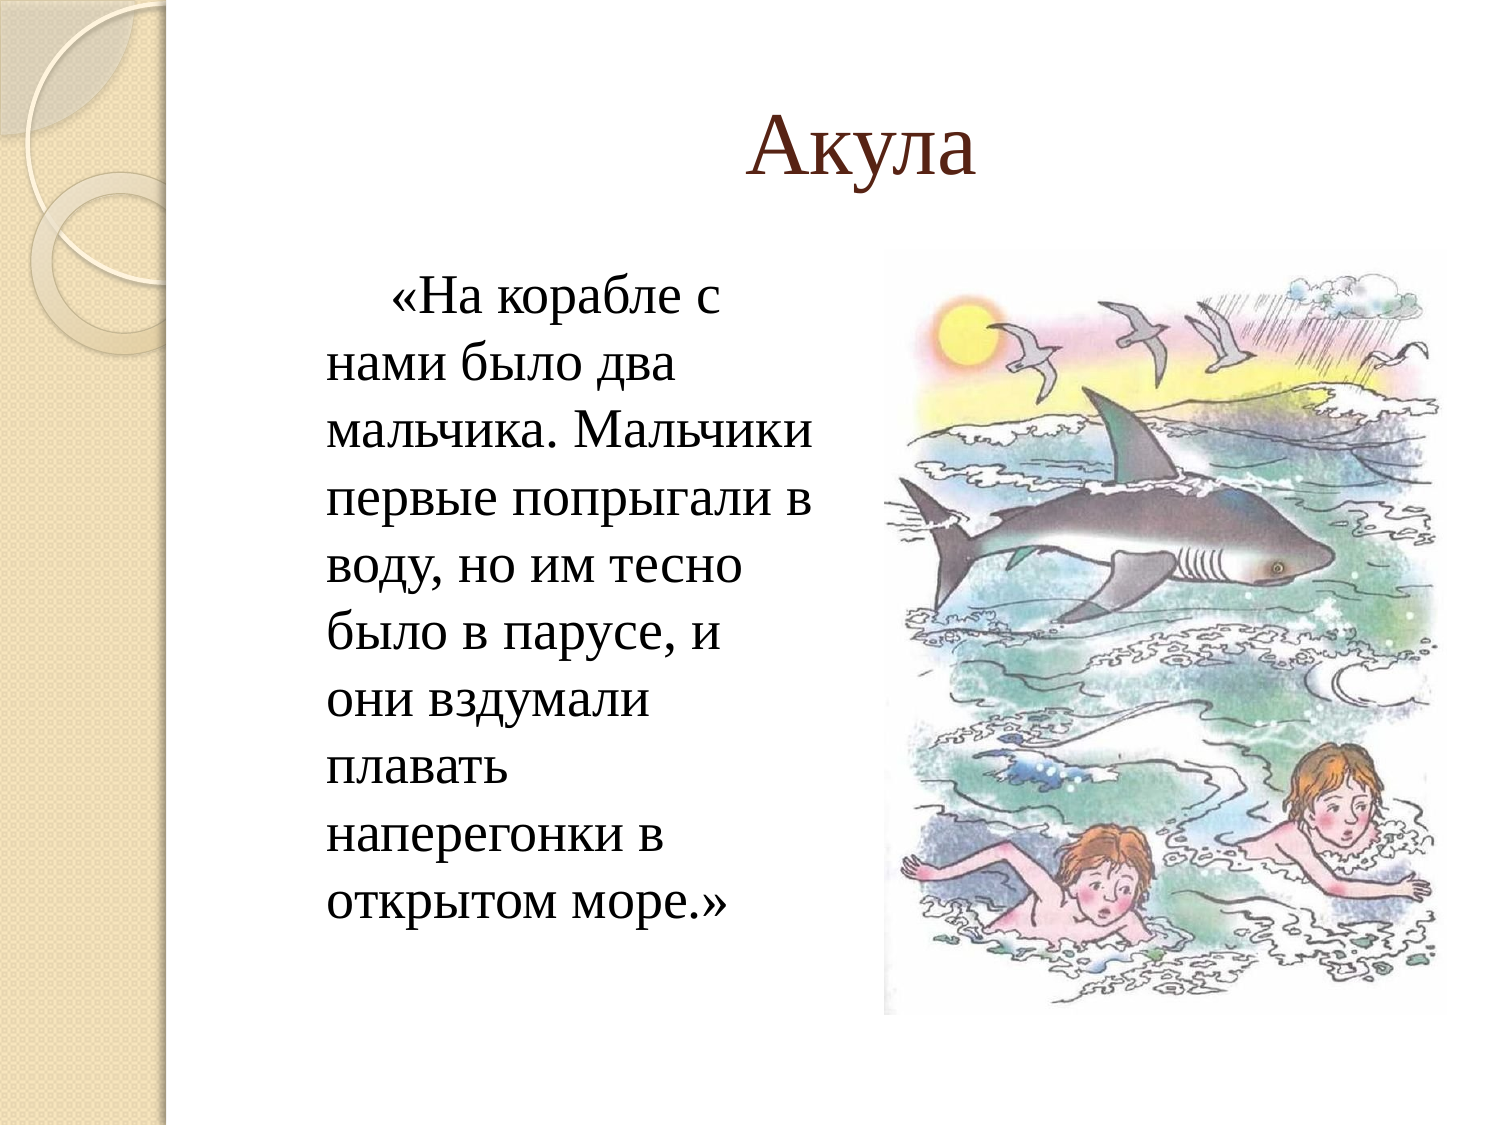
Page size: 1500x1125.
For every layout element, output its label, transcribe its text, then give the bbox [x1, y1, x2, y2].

list «На корабле с нами было два мальчика. Мальчики первые попрыгали в воду, но им тесно было в парусе, и они вздумали плавать наперегонки в открытом море.» [235, 249, 836, 1015]
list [884, 249, 1448, 1016]
title Акула [235, 45, 1466, 233]
